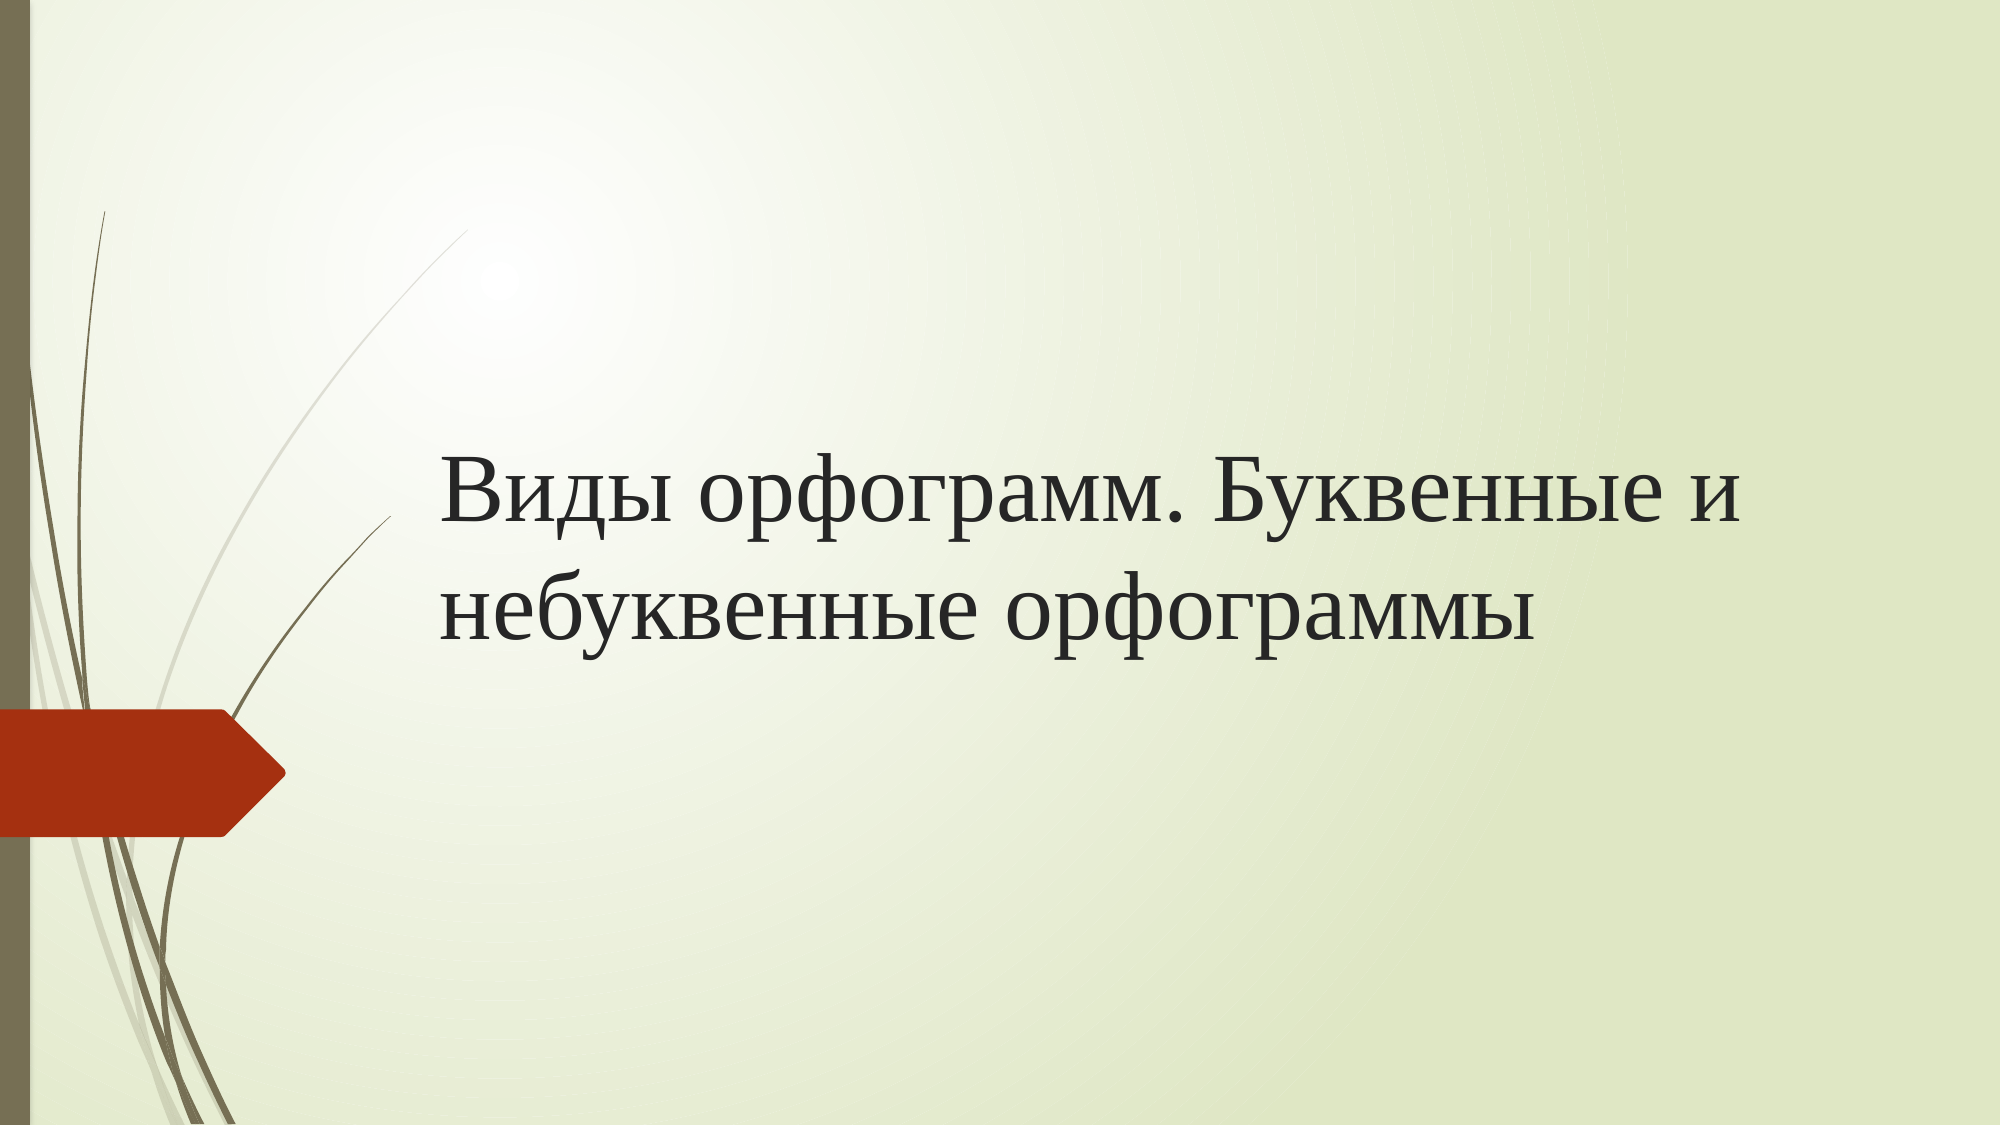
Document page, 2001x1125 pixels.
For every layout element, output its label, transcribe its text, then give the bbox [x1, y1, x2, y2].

title Виды орфограмм. Буквенные и небуквенные орфограммы [424, 412, 1888, 784]
